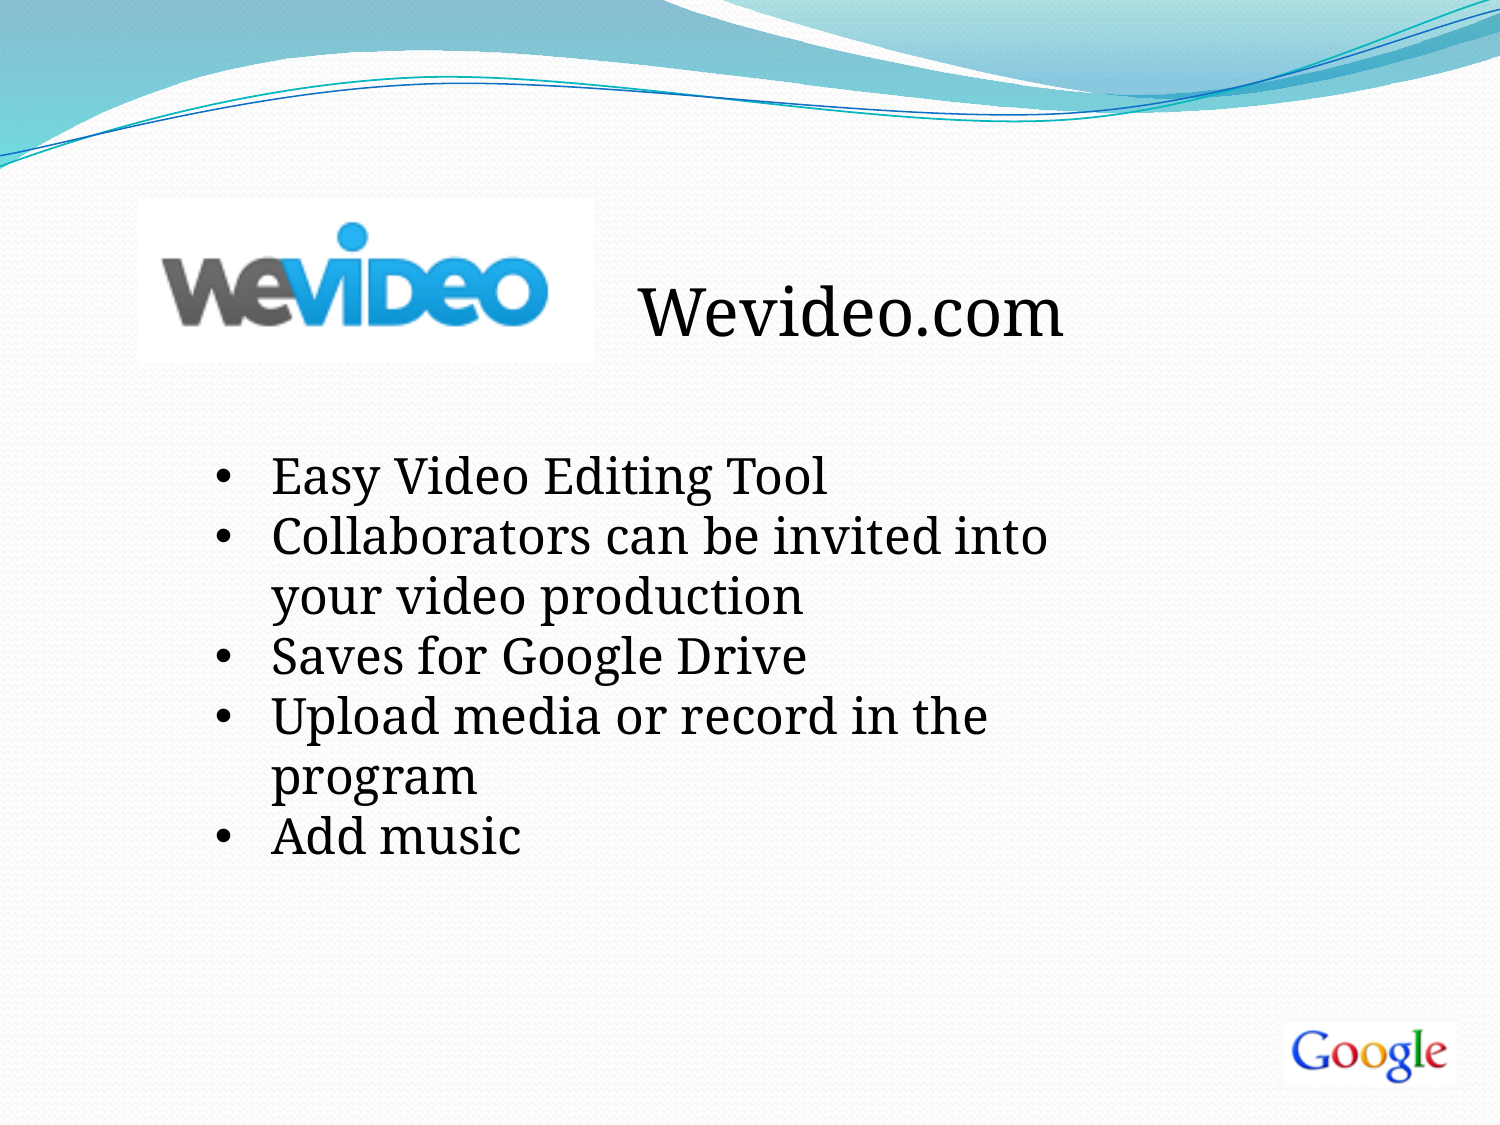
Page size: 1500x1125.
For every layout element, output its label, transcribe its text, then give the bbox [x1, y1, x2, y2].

picture [137, 199, 595, 363]
text_box Wevideo.com [623, 262, 1081, 358]
text_box Easy Video Editing Tool Collaborators can be invited into your video production Saves for Google Drive Upload media or record in the program Add music [199, 437, 1188, 873]
picture [1274, 1012, 1460, 1093]
